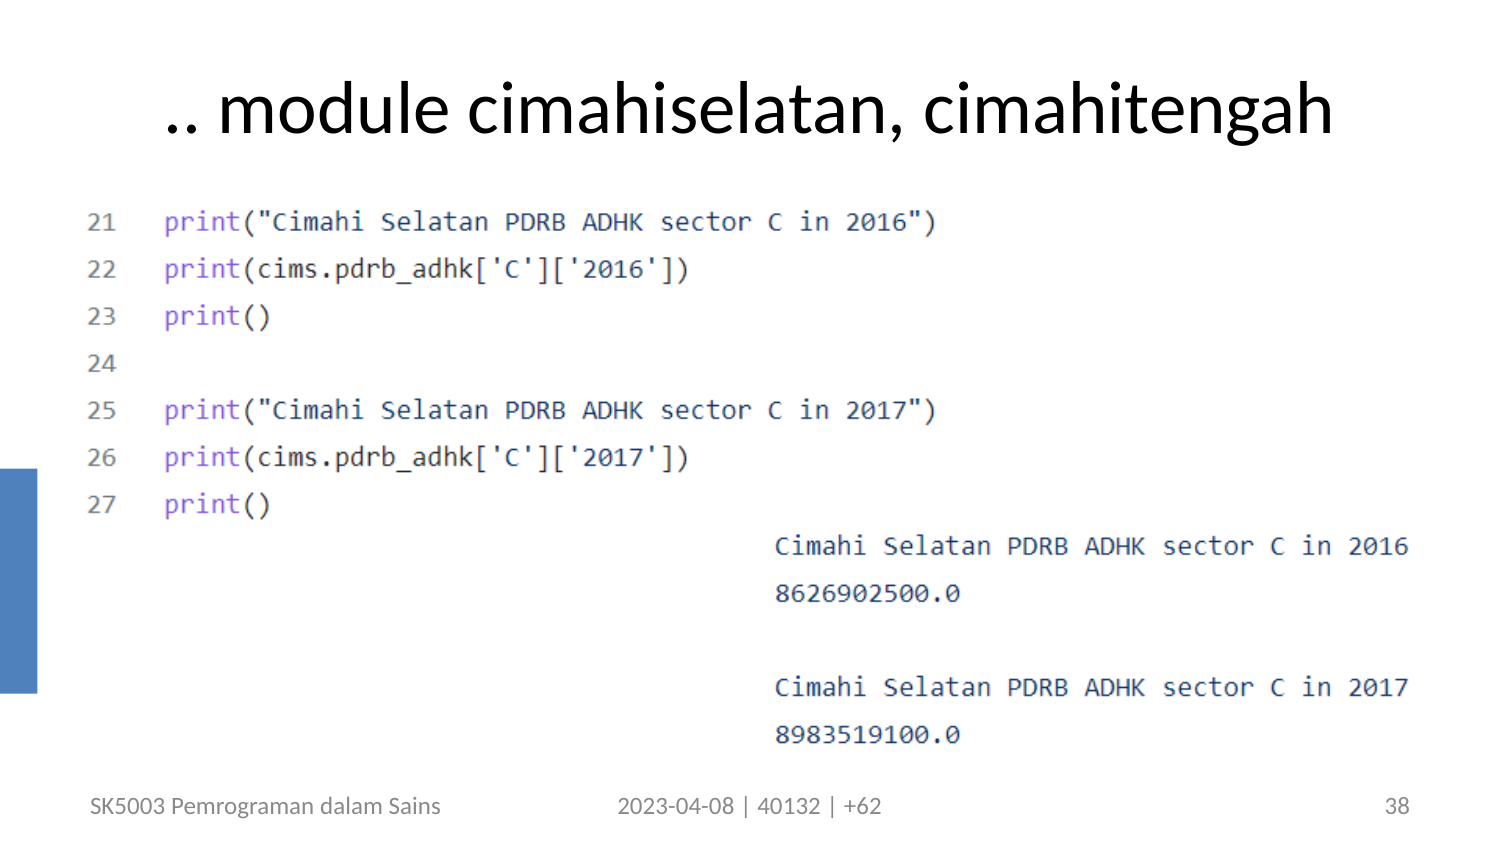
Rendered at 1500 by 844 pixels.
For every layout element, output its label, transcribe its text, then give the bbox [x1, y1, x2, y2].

slide_number SK5003 Pemrograman dalam Sains [75, 782, 463, 827]
picture [74, 198, 1427, 756]
slide_number 38 [1074, 782, 1425, 827]
title .. module cimahiselatan, cimahitengah [74, 33, 1426, 175]
footer 2023-04-08 | 40132 | +62 [512, 782, 988, 827]
